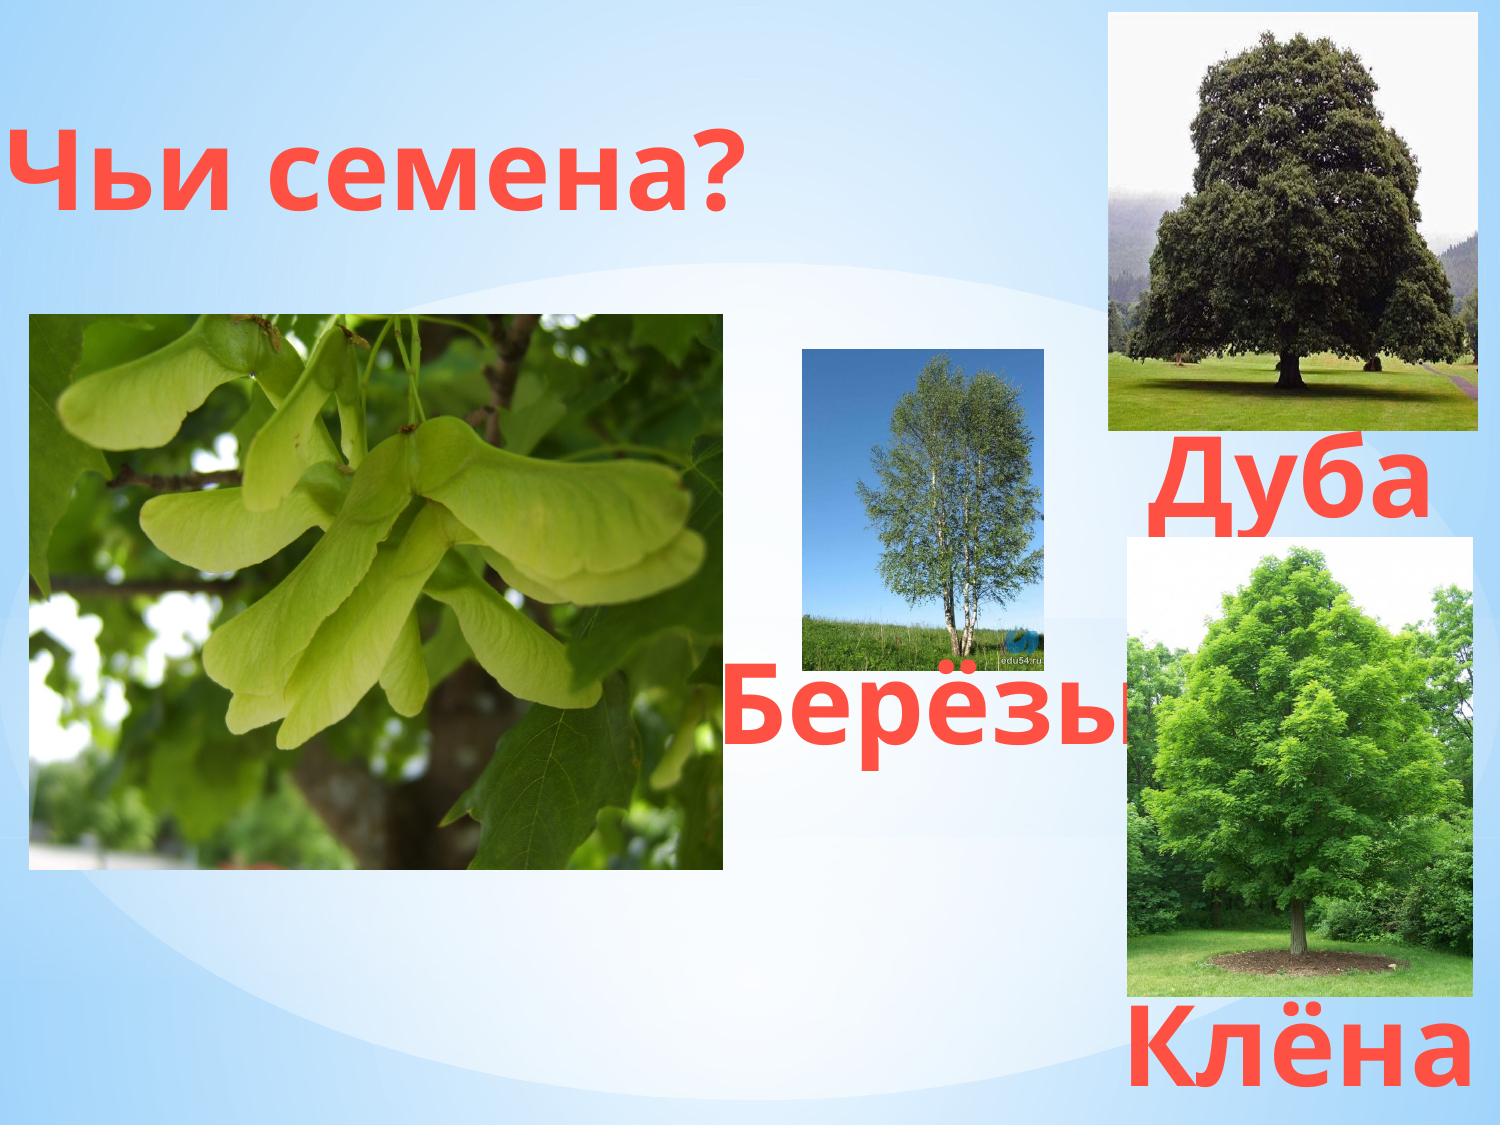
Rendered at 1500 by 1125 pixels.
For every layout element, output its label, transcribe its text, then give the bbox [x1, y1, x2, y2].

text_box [1117, 537, 1483, 1119]
picture [29, 314, 723, 870]
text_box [690, 349, 1111, 793]
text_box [1107, 12, 1478, 539]
text_box Чьи семена? [0, 89, 763, 240]
